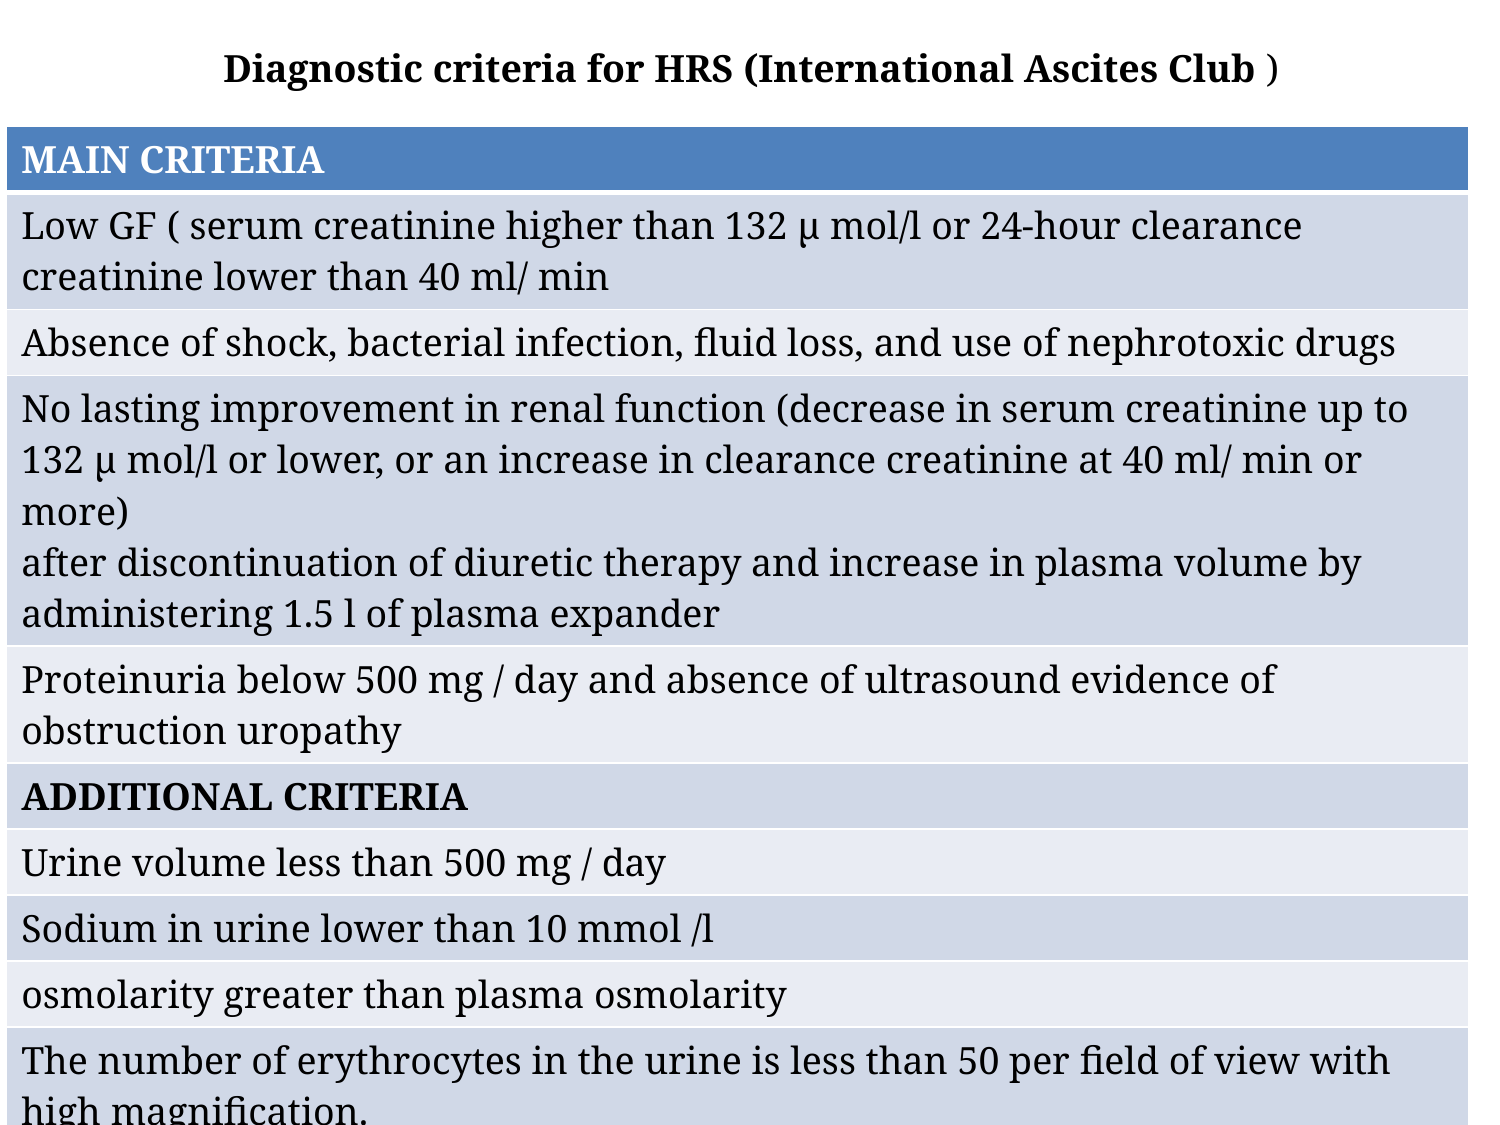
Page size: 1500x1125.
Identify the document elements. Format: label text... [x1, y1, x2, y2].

table_cell The number of erythrocytes in the urine is less than 50 per field of view with high magnification. [7, 1028, 1468, 1125]
table_cell Absence of shock, bacterial infection, fluid loss, and use of nephrotoxic drugs [7, 310, 1468, 375]
table_cell Proteinuria below 500 mg / day and absence of ultrasound evidence of obstruction uropathy [7, 647, 1468, 762]
table_cell Low GF ( serum creatinine higher than 132 μ mol/l or 24-hour clearance creatinine lower than 40 ml/ min [7, 195, 1468, 309]
table_cell ADDITIONAL CRITERIA [7, 764, 1468, 828]
text_box Diagnostic criteria for HRS (International Ascites Club ) [208, 37, 1295, 98]
table_cell Sodium in urine lower than 10 mmol /l [7, 896, 1468, 960]
table_cell osmolarity greater than plasma osmolarity [7, 962, 1468, 1026]
table_cell No lasting improvement in renal function (decrease in serum creatinine up to 132 μ mol/l or lower, or an increase in clearance creatinine at 40 ml/ min or more) after discontinuation of diuretic therapy and increase in plasma volume by administering 1.5 l of plasma expander [7, 376, 1468, 645]
table_cell Urine volume less than 500 mg / day [7, 830, 1468, 894]
table_header MAIN CRITERIA [7, 127, 1468, 190]
